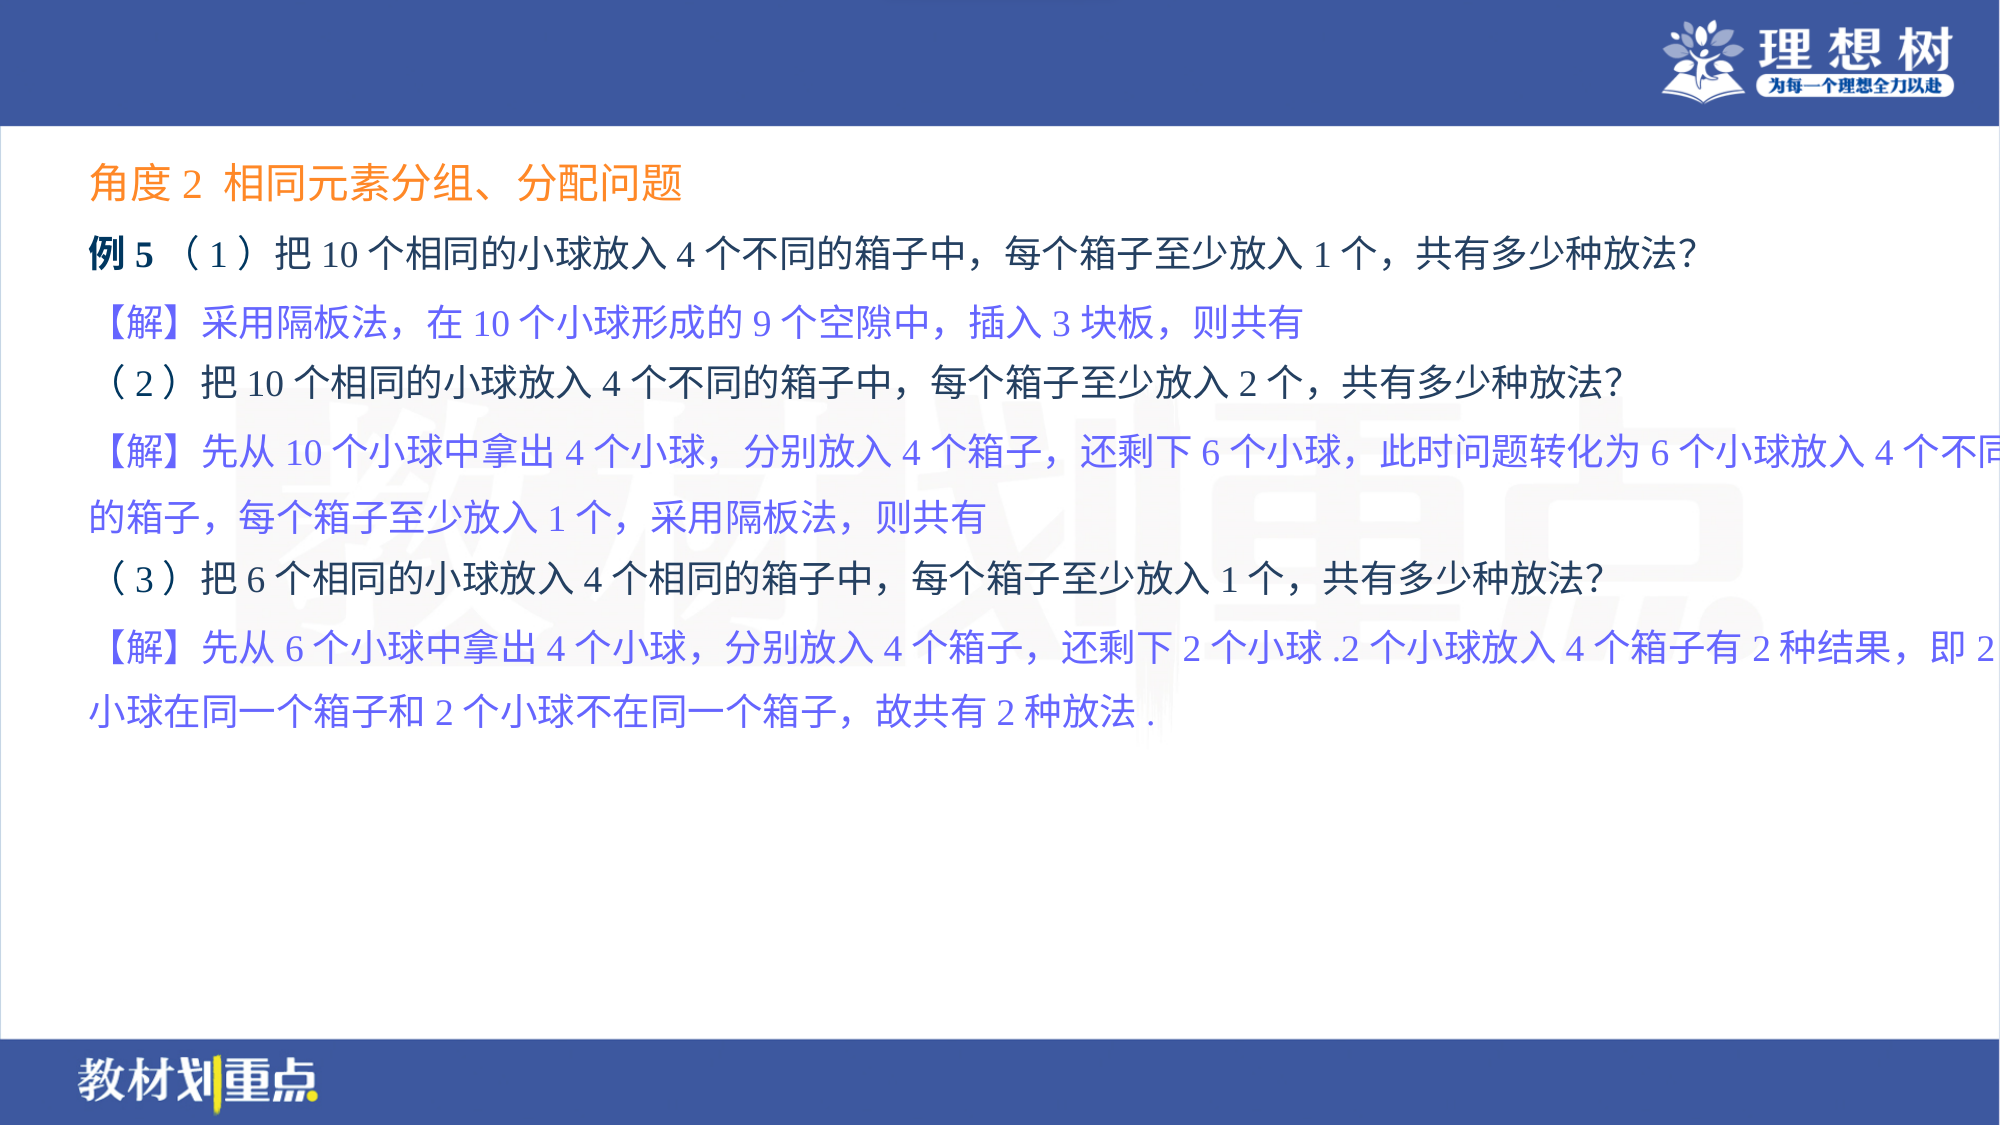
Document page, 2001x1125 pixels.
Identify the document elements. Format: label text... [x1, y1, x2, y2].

text_box 【解】先从6个小球中拿出4个小球，分别放入4个箱子，还剩下2个小球.2个小球放入4个箱子有2种结果，即2个 小球在同一个箱子和2个小球不在同一个箱子，故共有2种放法. [88, 599, 1911, 727]
text_box 角度2 相同元素分组、分配问题 [88, 135, 1911, 207]
text_box （3）把6个相同的小球放入4个相同的箱子中，每个箱子至少放入1个，共有多少种放法？ [88, 532, 1911, 593]
picture [0, 0, 2000, 1125]
text_box （2）把10个相同的小球放入4个不同的箱子中，每个箱子至少放入2个，共有多少种放法？ [88, 336, 1911, 397]
picture [1991, 451, 2000, 458]
text_box 例5（1）把10个相同的小球放入4个不同的箱子中，每个箱子至少放入1个，共有多少种放法？ [88, 207, 1911, 268]
